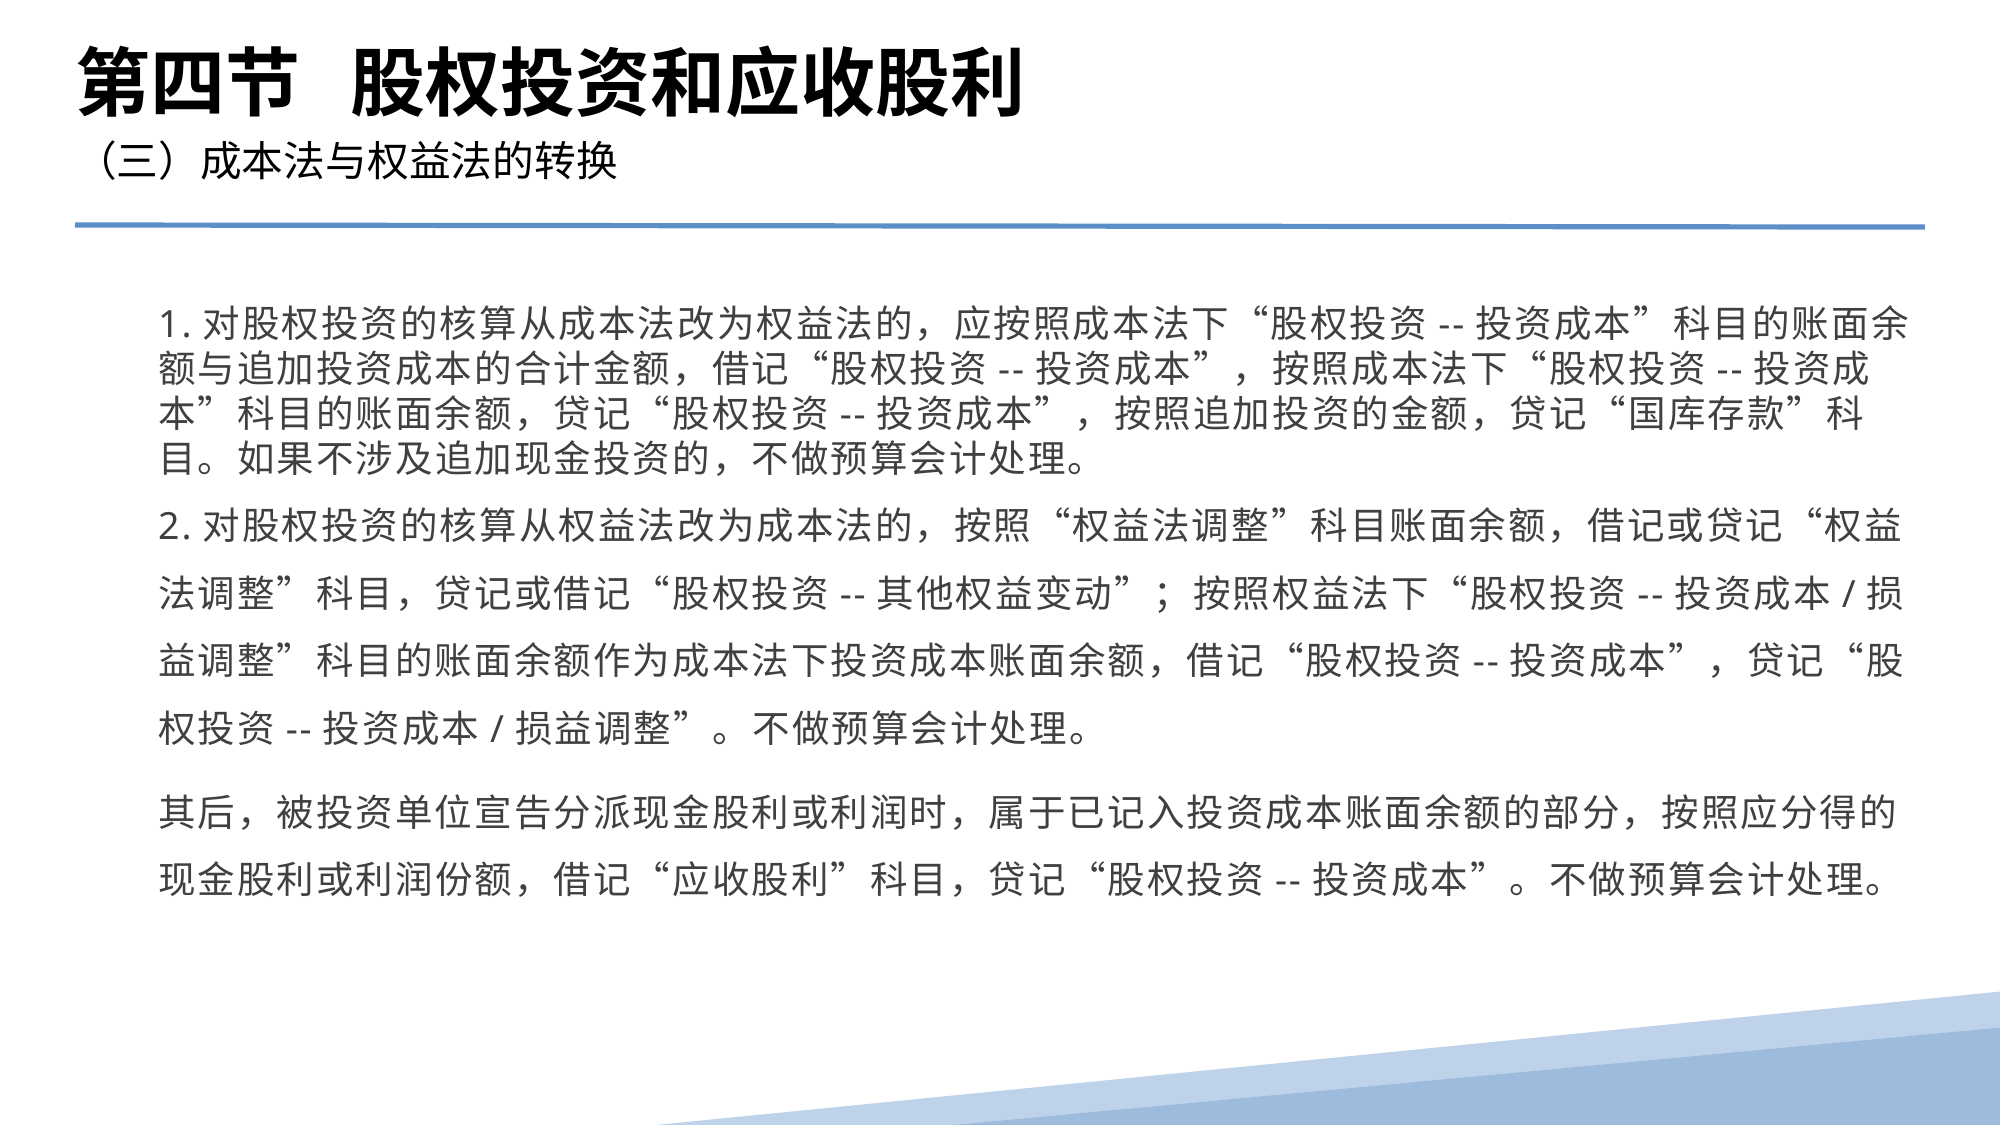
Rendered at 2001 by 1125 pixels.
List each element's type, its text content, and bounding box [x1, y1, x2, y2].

text_box 第四节 股权投资和应收股利 [75, 24, 1925, 124]
text_box 1.对股权投资的核算从成本法改为权益法的，应按照成本法下“股权投资--投资成本”科目的账面余额与追加投资成本的合计金额，借记“股权投资--投资成本”，按照成本法下“股权投资--投资成本”科目的账面余额，贷记“股权投资--投资成本”，按照追加投资的金额，贷记“国库存款”科目。如果不涉及追加现金投资的，不做预算会计处理。 2.对股权投资的核算从权益法改为成本法的，按照“权益法调整”科目账面余额，借记或贷记“权益法调整”科目，贷记或借记“股权投资--其他权益变动”；按照权益法下“股权投资--投资成本/损益调整”科目的账面余额作为成本法下投资成本账面余额，借记“股权投资--投资成本”，贷记“股权投资--投资成本/损益调整”。不做预算会计处理。 其后，被投资单位宣告分派现金股利或利润时，属于已记入投资成本账面余额的部分，按照应分得的现金股利或利润份额，借记“应收股利”科目，贷记“股权投资--投资成本”。不做预算会计处理。 [147, 251, 1947, 950]
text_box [656, 991, 2000, 1125]
text_box （三）成本法与权益法的转换 [75, 124, 1925, 200]
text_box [74, 224, 1925, 228]
